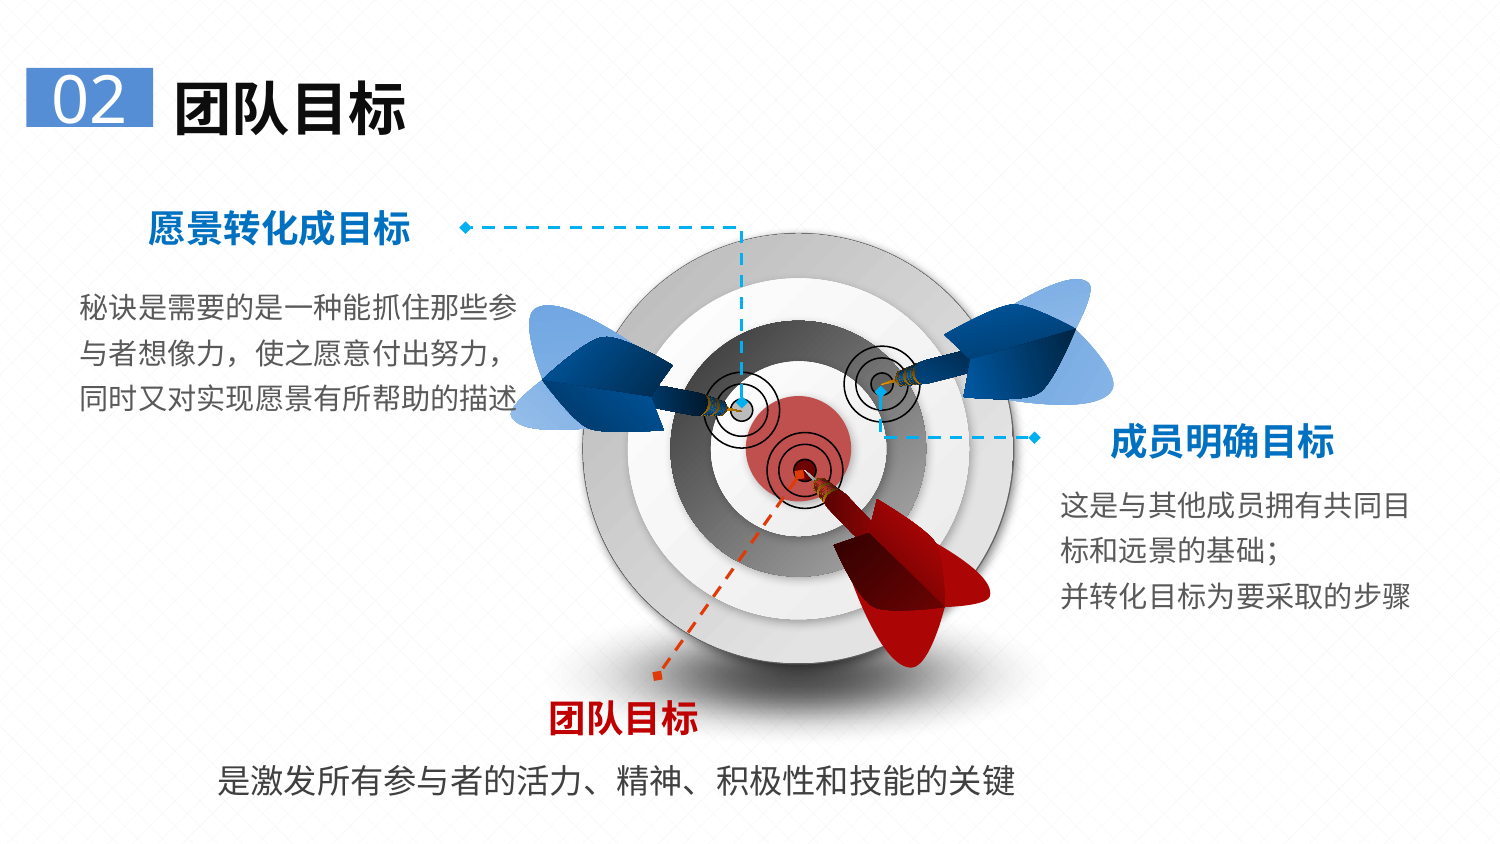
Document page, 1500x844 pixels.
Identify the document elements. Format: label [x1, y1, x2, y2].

text_box [25, 43, 467, 143]
text_box [64, 197, 1432, 809]
